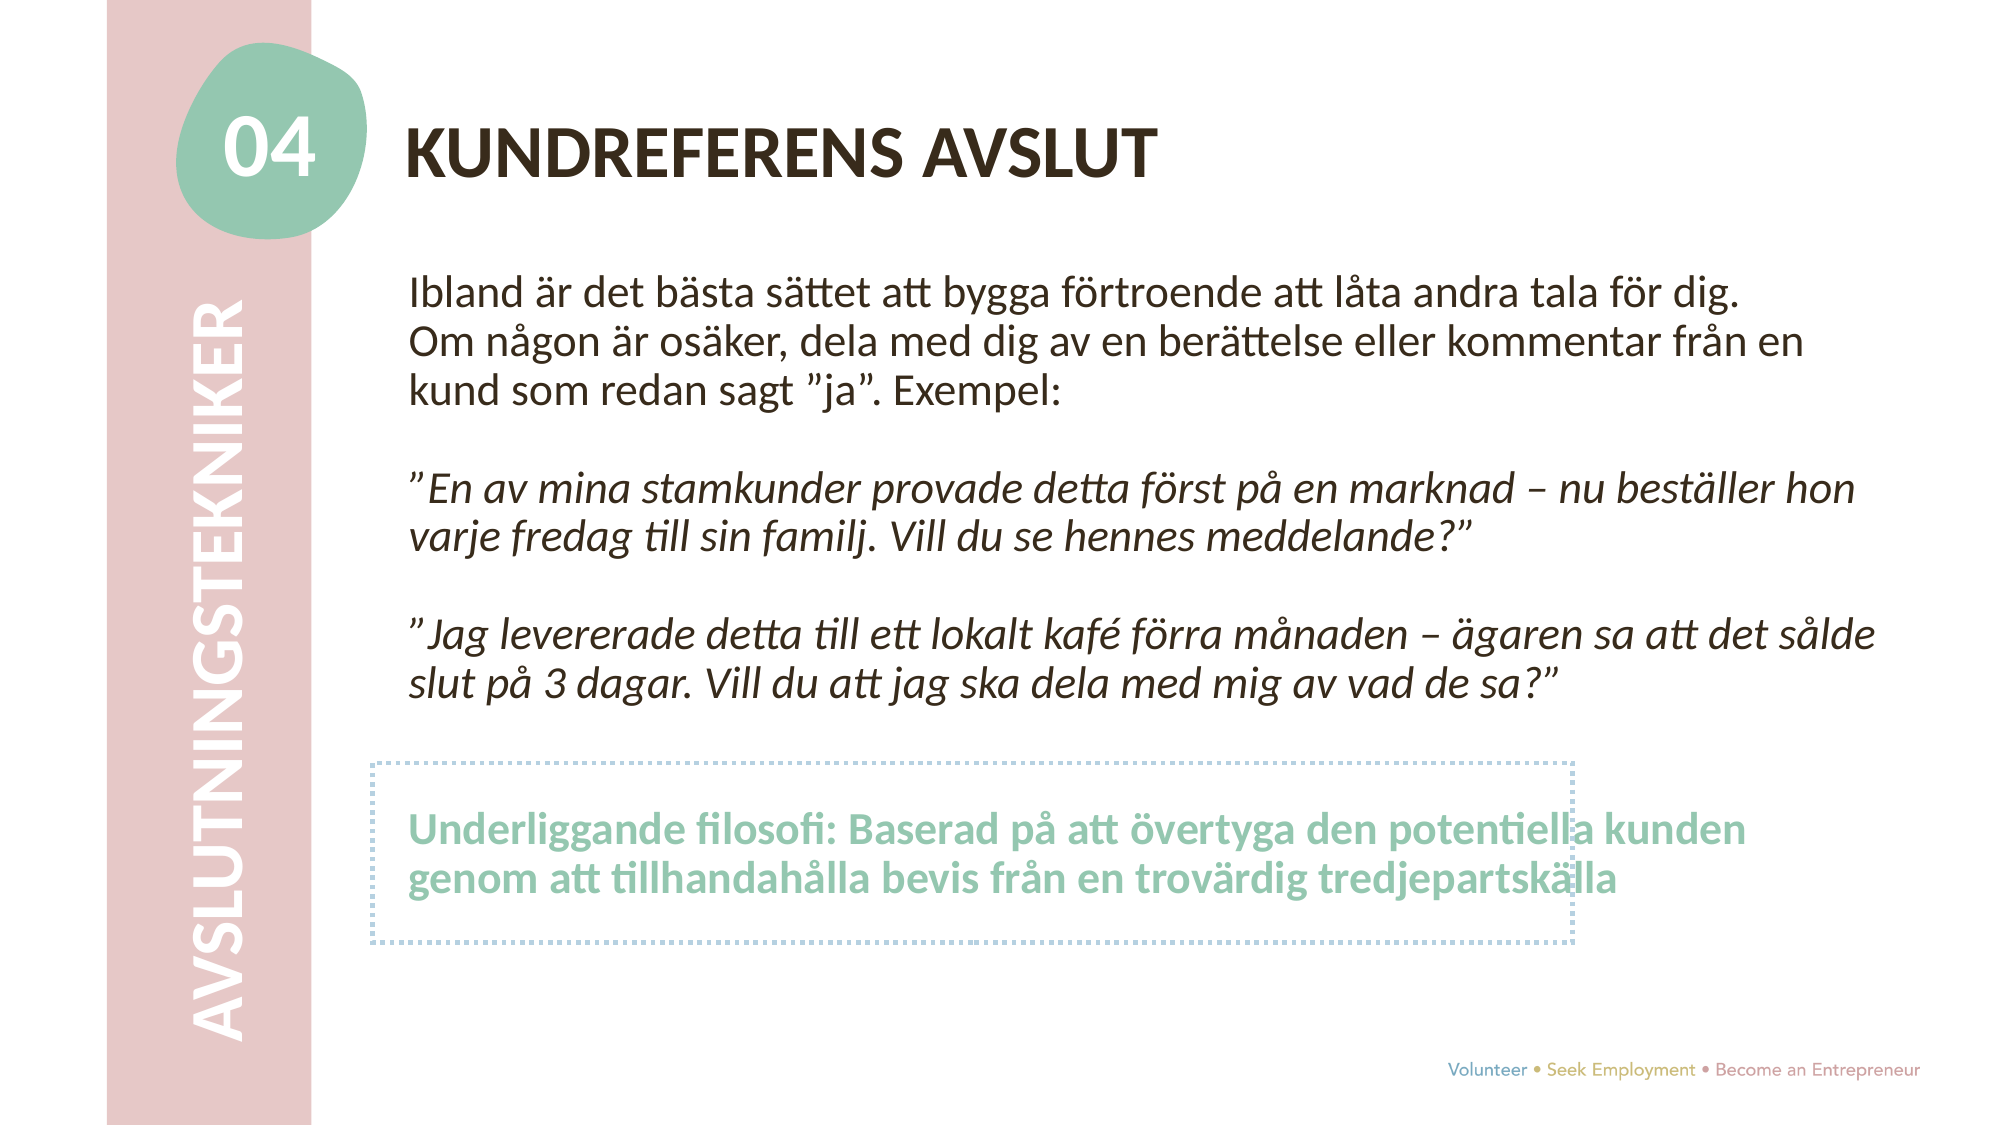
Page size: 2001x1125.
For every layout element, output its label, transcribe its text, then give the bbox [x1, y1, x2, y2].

text_box AVSLUTNINGSTEKNIKER​ [170, 0, 346, 1057]
picture [1418, 1046, 1971, 1103]
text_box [175, 42, 367, 297]
text_box [372, 762, 1574, 944]
text_box [106, 0, 312, 1125]
list KUNDREFERENS AVSLUT [390, 94, 1697, 213]
list Ibland är det bästa sättet att bygga förtroende att låta andra tala för dig. Om någon är osäker, dela med dig av en berättelse eller kommentar från en kund som redan sagt ”ja”. Exempel: ”En av mina stamkunder provade detta först på en marknad – nu beställer hon varje fredag till sin familj. Vill du se hennes meddelande?” ”Jag levererade detta till ett lokalt kafé förra månaden – ägaren sa att det sålde slut på 3 dagar. Vill du att jag ska dela med mig av vad de sa?” Underliggande filosofi: Baserad på att övertyga den potentiella kunden genom att tillhandahålla bevis från en trovärdig tredjepartskälla [393, 260, 1898, 1081]
